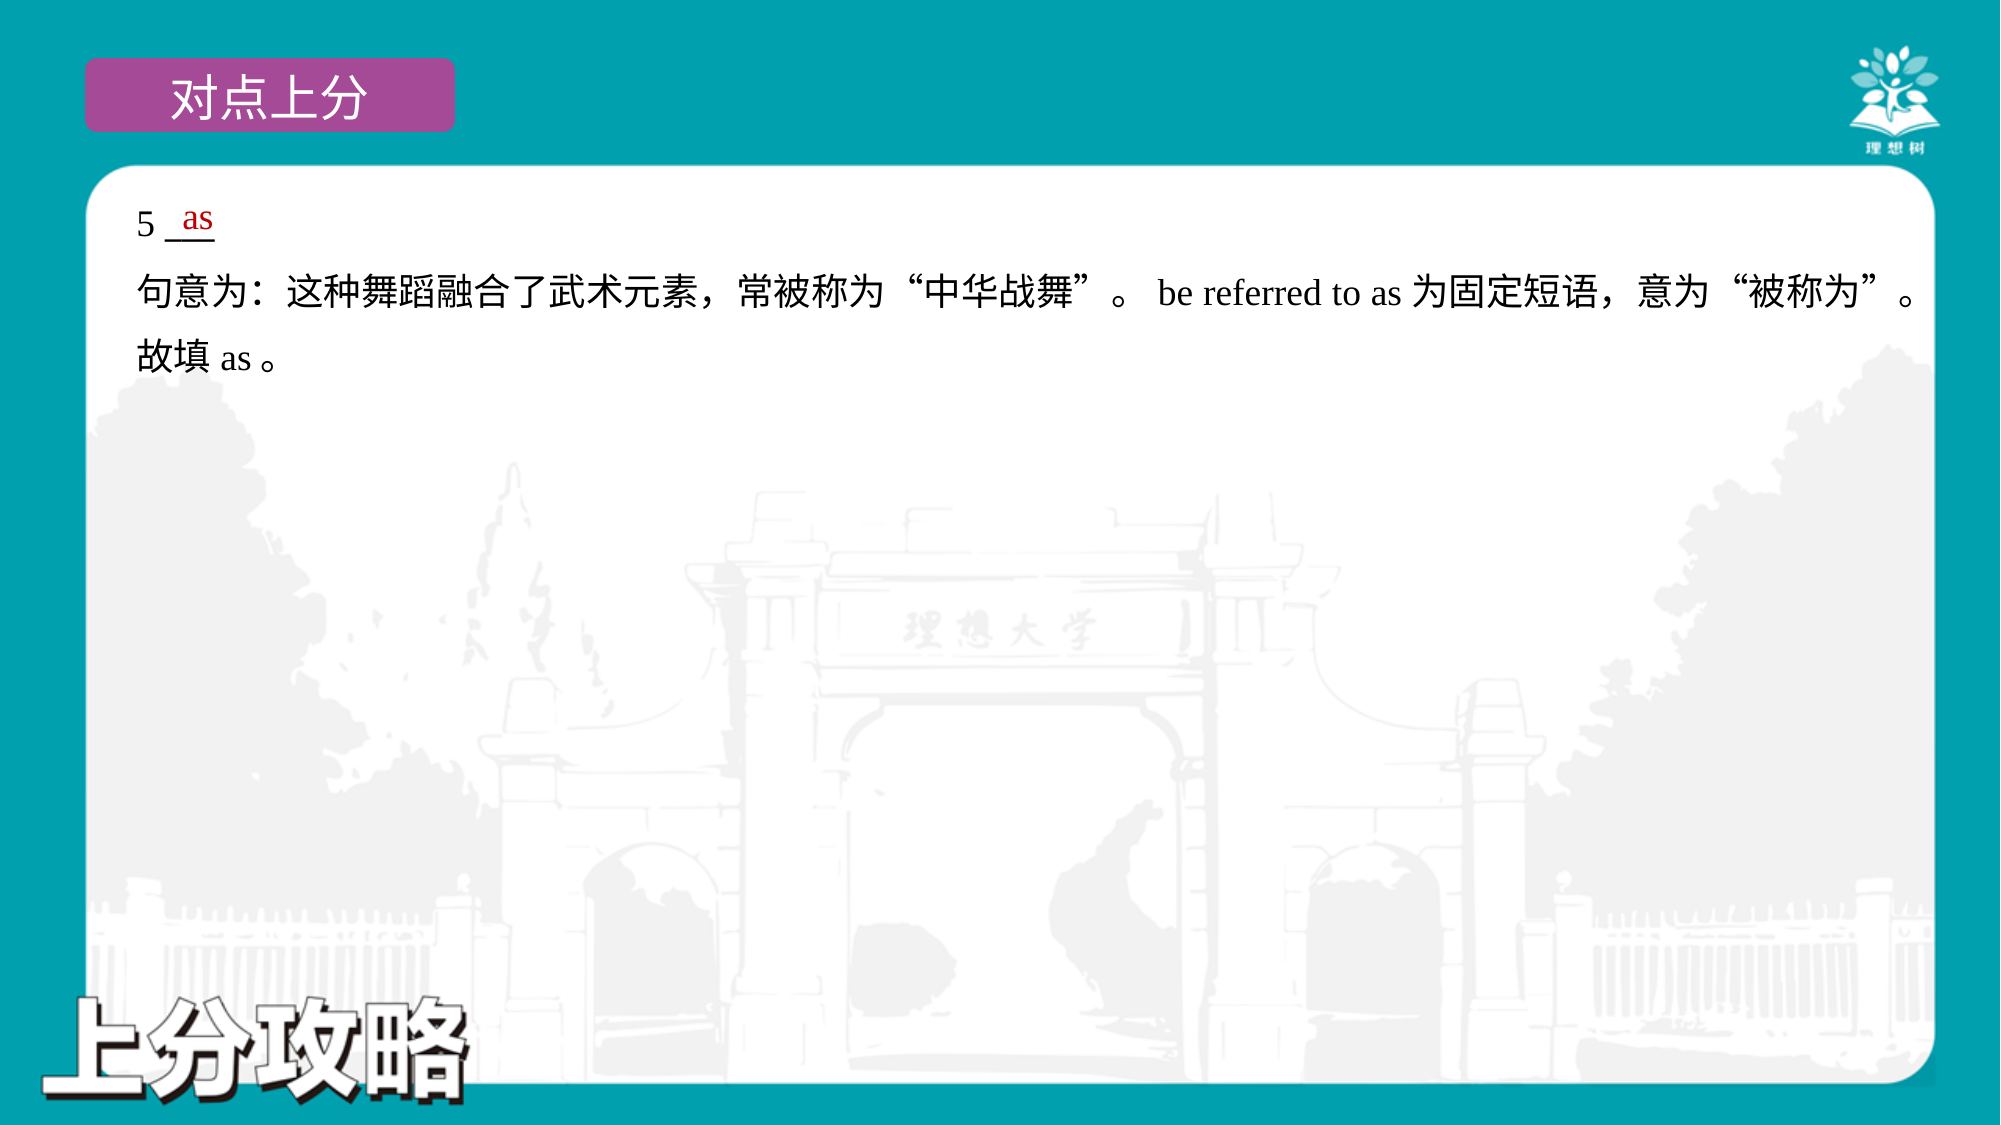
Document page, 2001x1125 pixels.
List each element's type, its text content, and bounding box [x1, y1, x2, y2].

text_box as [168, 170, 228, 230]
picture [0, 0, 2000, 1125]
text_box 句意为：这种舞蹈融合了武术元素，常被称为“中华战舞”。be referred to as为固定短语，意为“被称为”。 故填as。 [136, 244, 1865, 372]
text_box 5 ___ [136, 176, 1865, 237]
